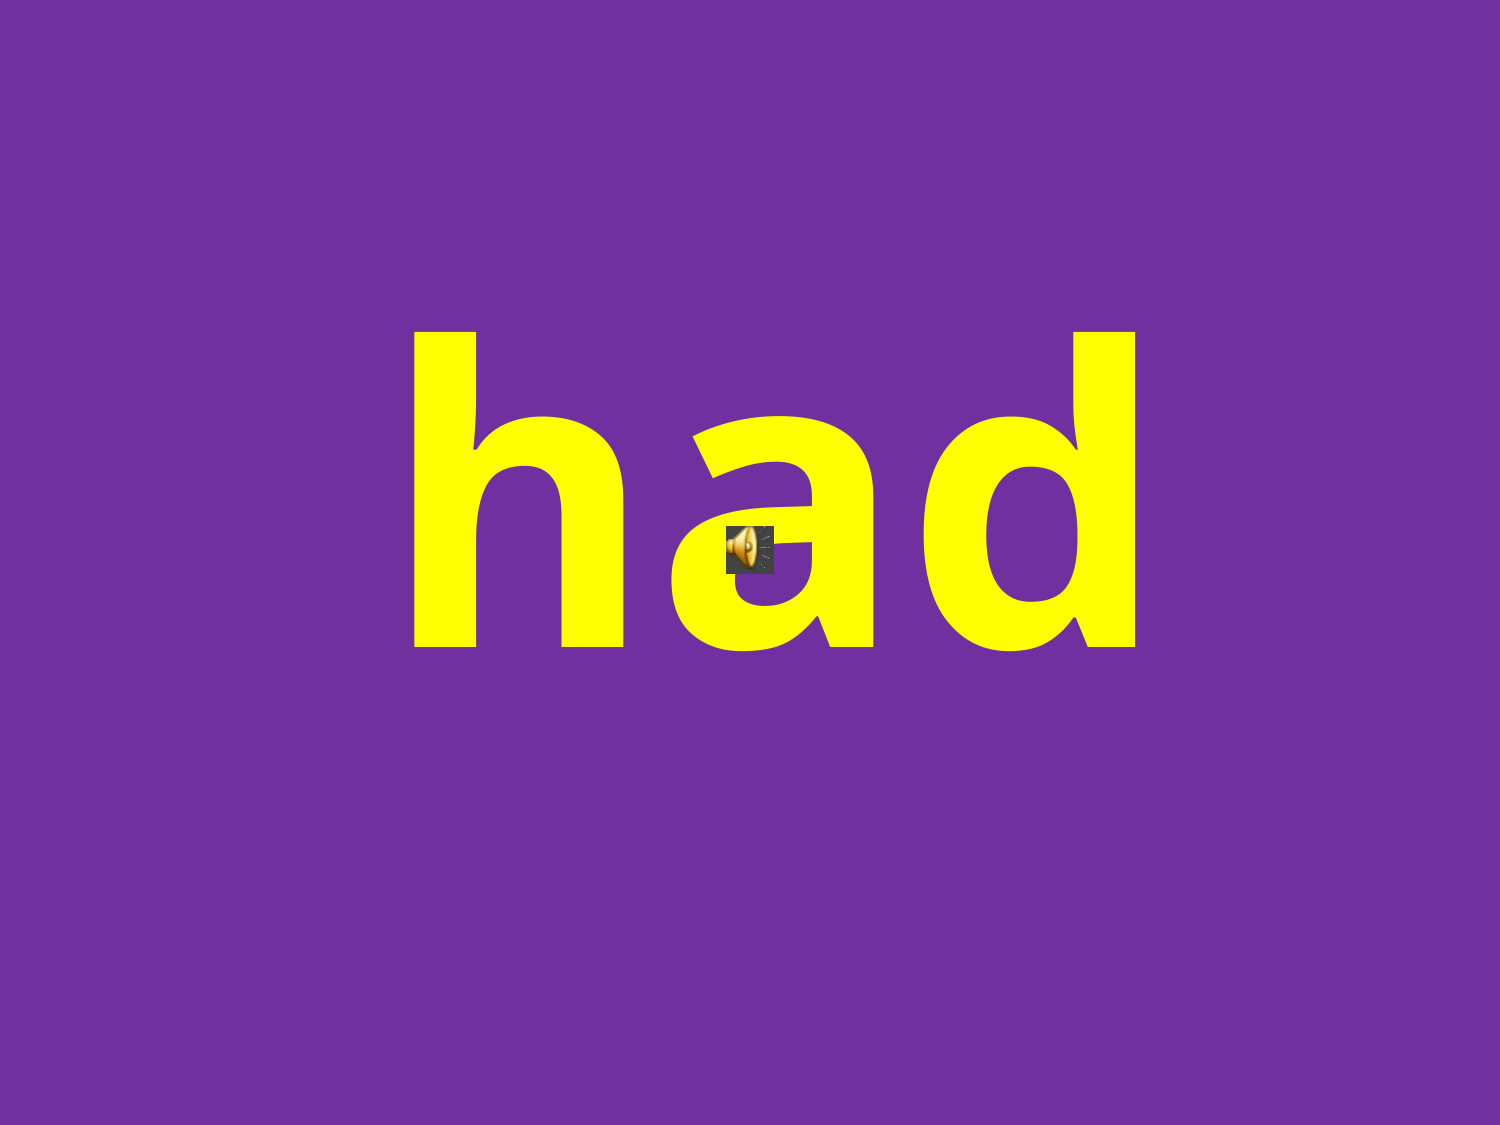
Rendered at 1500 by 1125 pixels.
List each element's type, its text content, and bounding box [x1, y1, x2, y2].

text_box had [99, 224, 1450, 738]
picture [724, 524, 776, 576]
